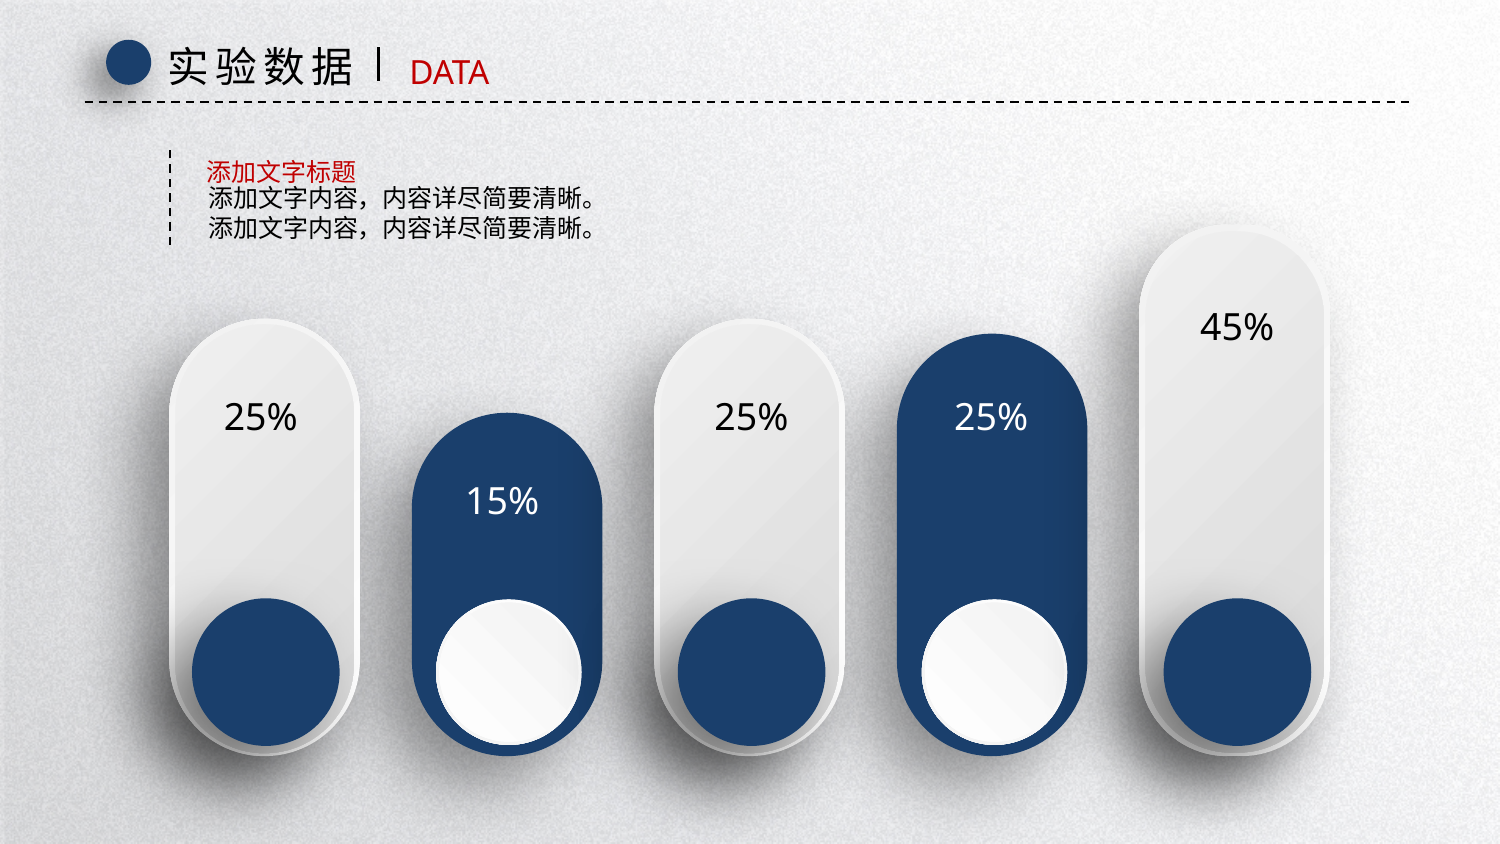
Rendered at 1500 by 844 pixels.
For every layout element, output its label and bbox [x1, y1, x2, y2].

picture [0, 0, 1500, 844]
text_box [435, 599, 582, 746]
text_box [169, 318, 360, 757]
text_box [921, 599, 1068, 746]
text_box [654, 318, 846, 757]
text_box [1139, 224, 1331, 757]
